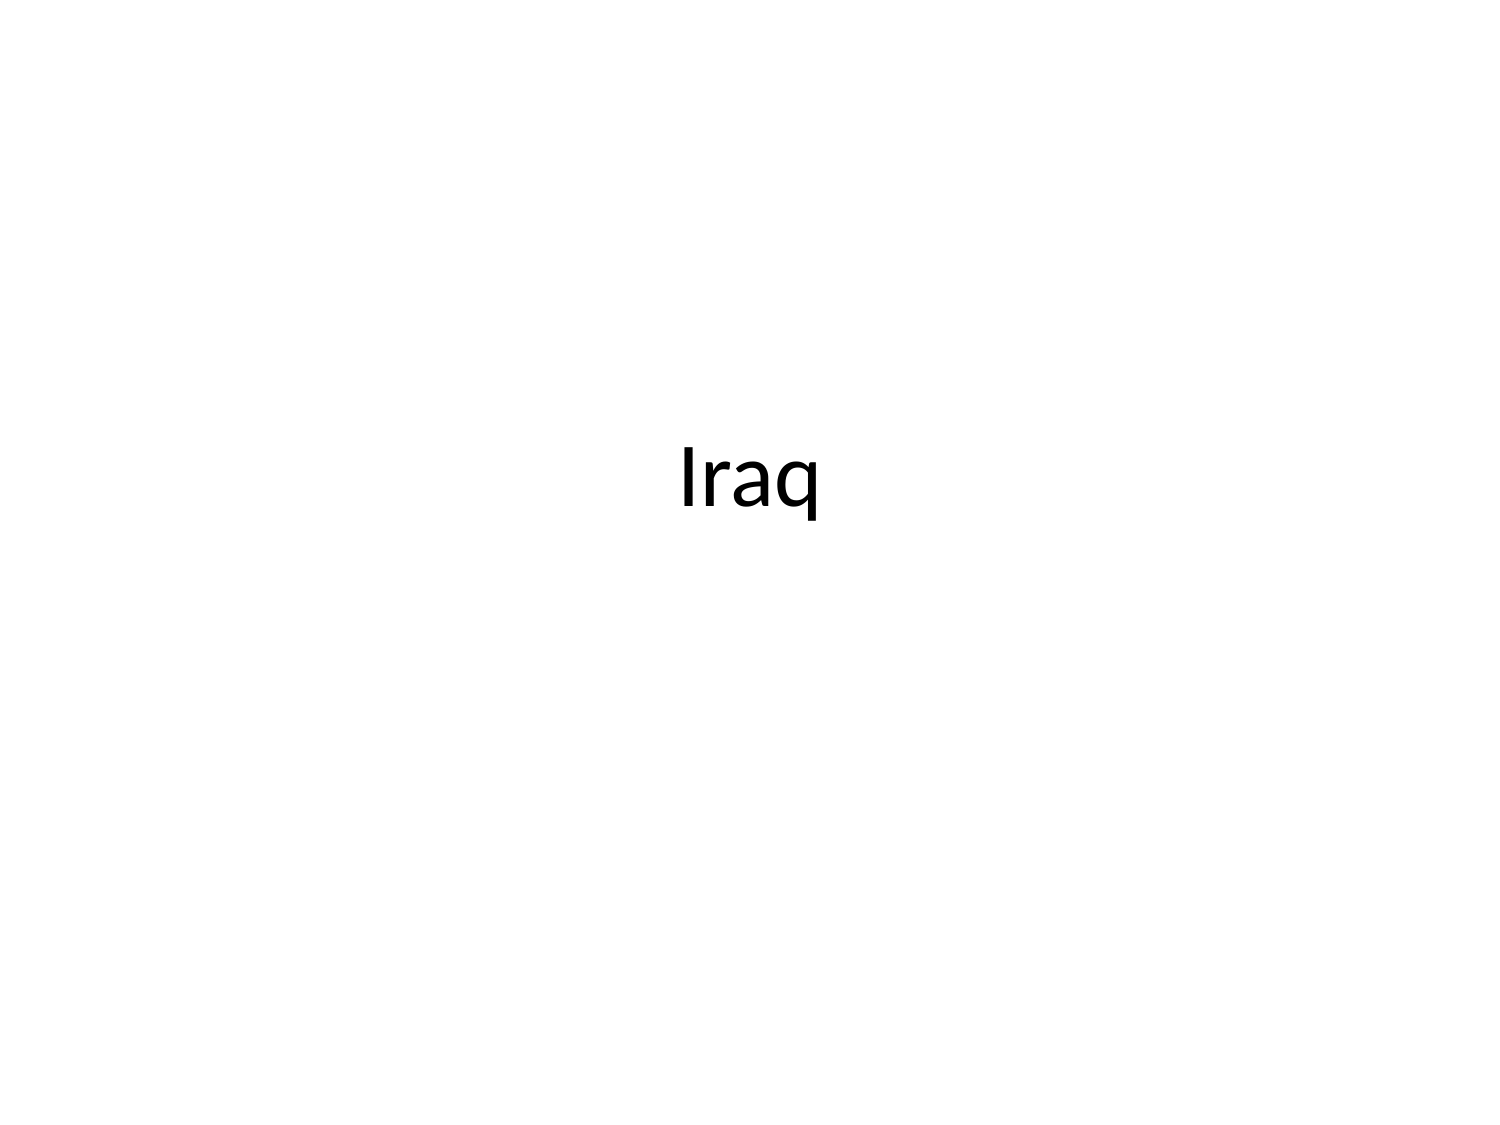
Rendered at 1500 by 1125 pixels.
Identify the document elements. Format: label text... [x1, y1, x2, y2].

title Iraq [112, 349, 1388, 591]
